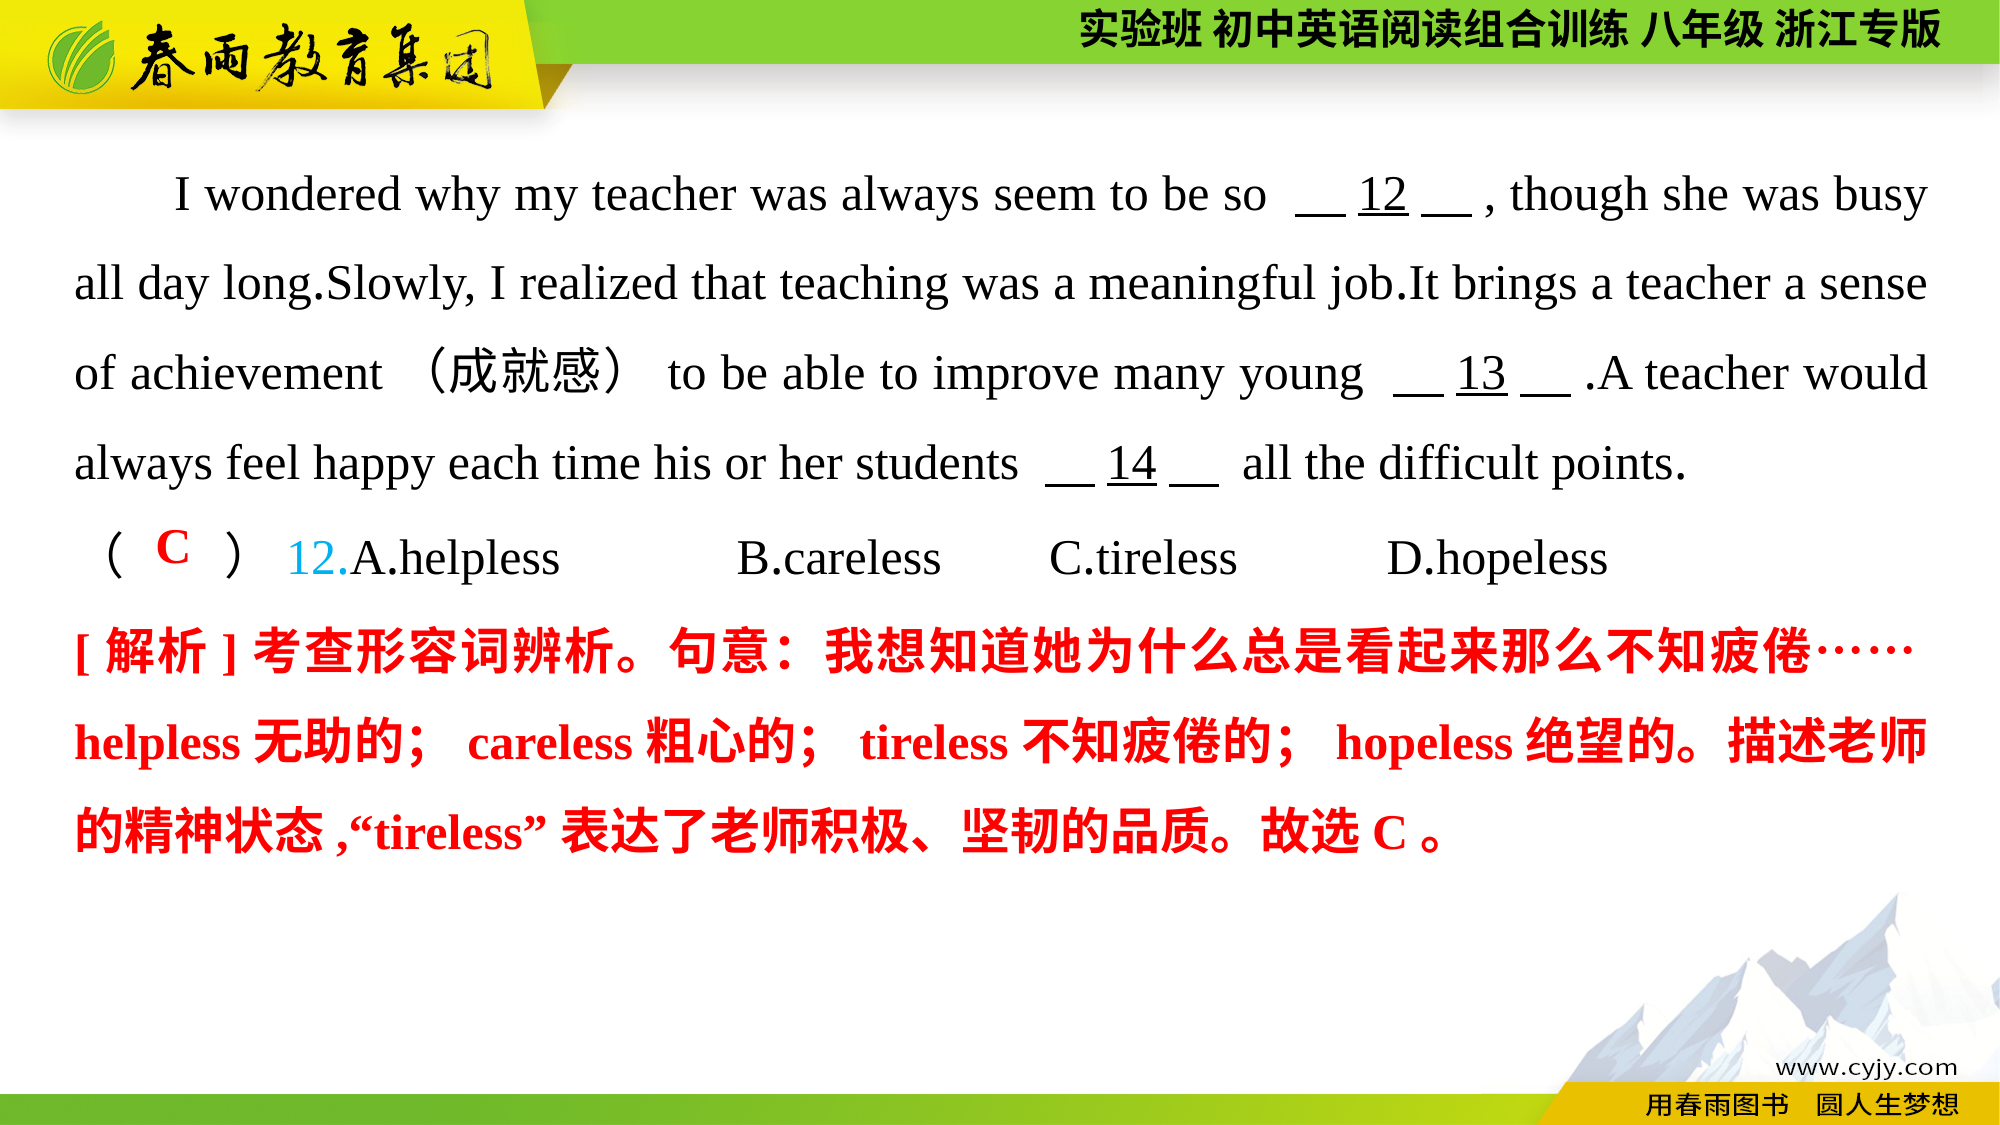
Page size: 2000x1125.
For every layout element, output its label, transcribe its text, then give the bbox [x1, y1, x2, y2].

text_box [解析]考查形容词辨析。句意：我想知道她为什么总是看起来那么不知疲倦……helpless无助的；careless粗心的；tireless不知疲倦的；hopeless绝望的。描述老师的精神状态,“tireless”表达了老师积极、坚韧的品质。故选C。 [59, 592, 1944, 867]
text_box C [140, 506, 207, 582]
text_box （ ）12.A.helpless B.careless C.tireless D.hopeless [59, 502, 1944, 592]
picture [0, 0, 2000, 1125]
list I wondered why my teacher was always seem to be so 12 , though she was busy all day long.Slowly, I realized that teaching was a meaningful job.It brings a teacher a sense of achievement（成就感）to be able to improve many young 13 .A teacher would always feel happy each time his or her students 14 all the difficult points. [59, 122, 1944, 502]
